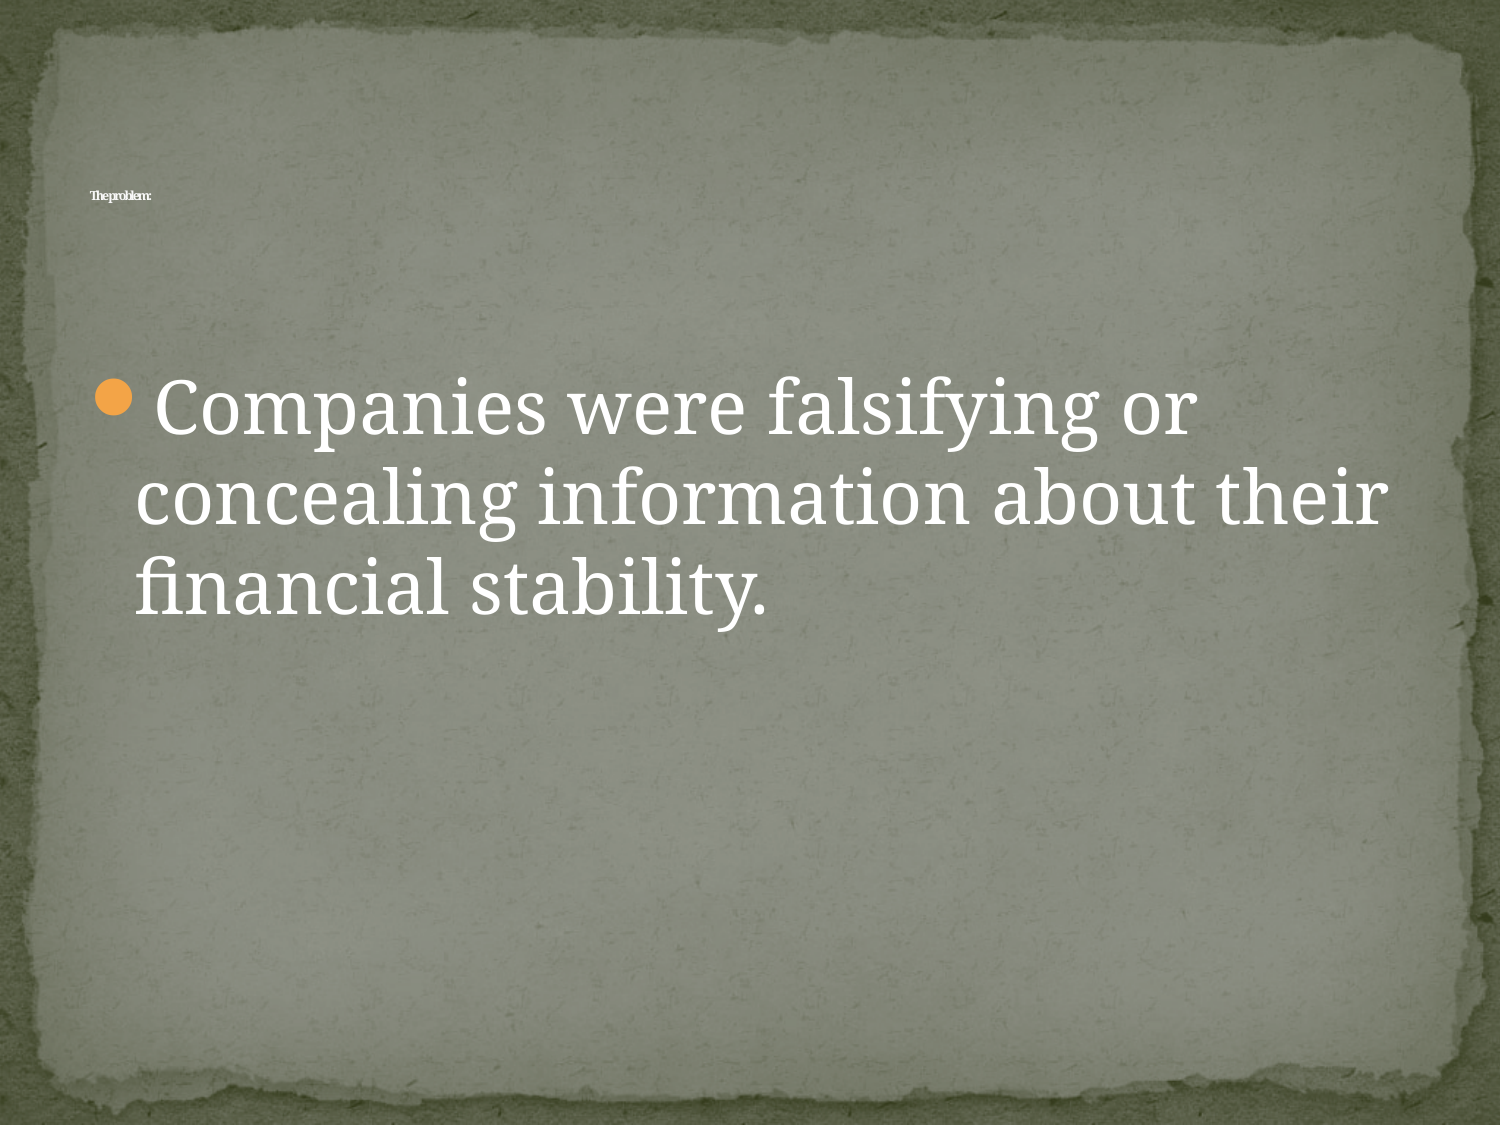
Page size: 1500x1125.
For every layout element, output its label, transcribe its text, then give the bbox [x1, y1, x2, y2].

list Companies were falsifying or concealing information about their financial stability. [75, 249, 1425, 1000]
title The problem: [74, 24, 1425, 225]
